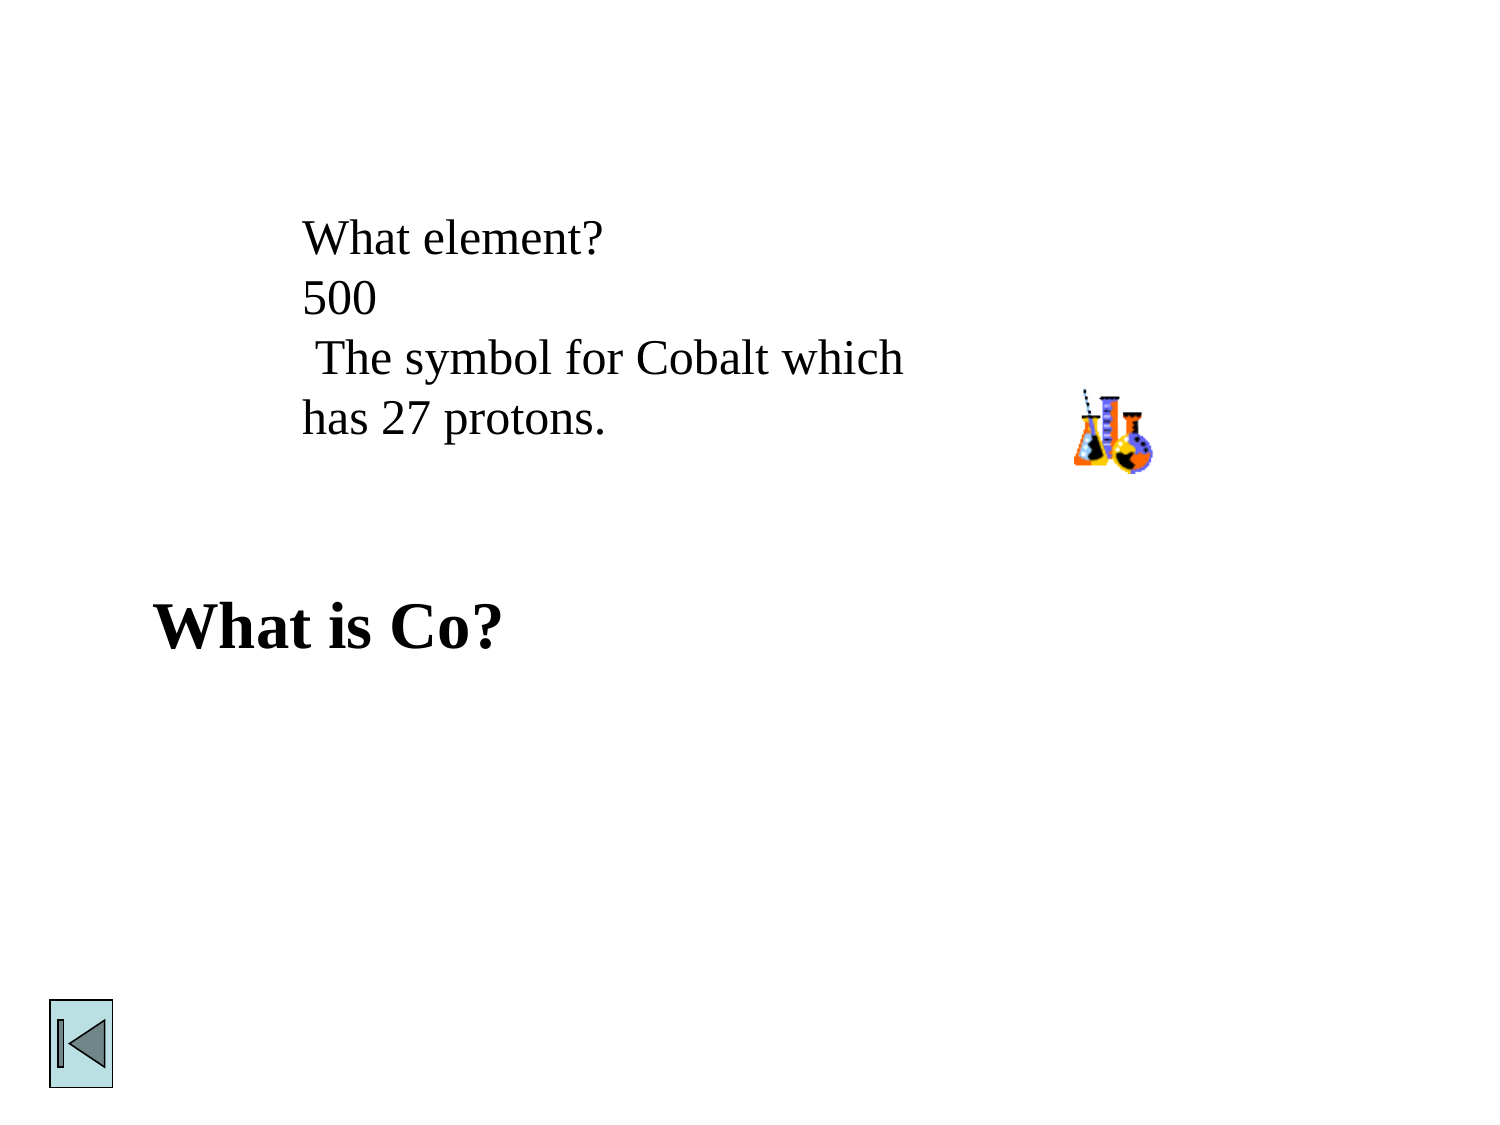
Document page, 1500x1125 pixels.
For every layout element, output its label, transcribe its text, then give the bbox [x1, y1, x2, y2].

text_box What is Co? [137, 574, 1288, 670]
picture [1074, 387, 1158, 474]
text_box What element? 500 The symbol for Cobalt which has 27 protons. [287, 196, 975, 452]
